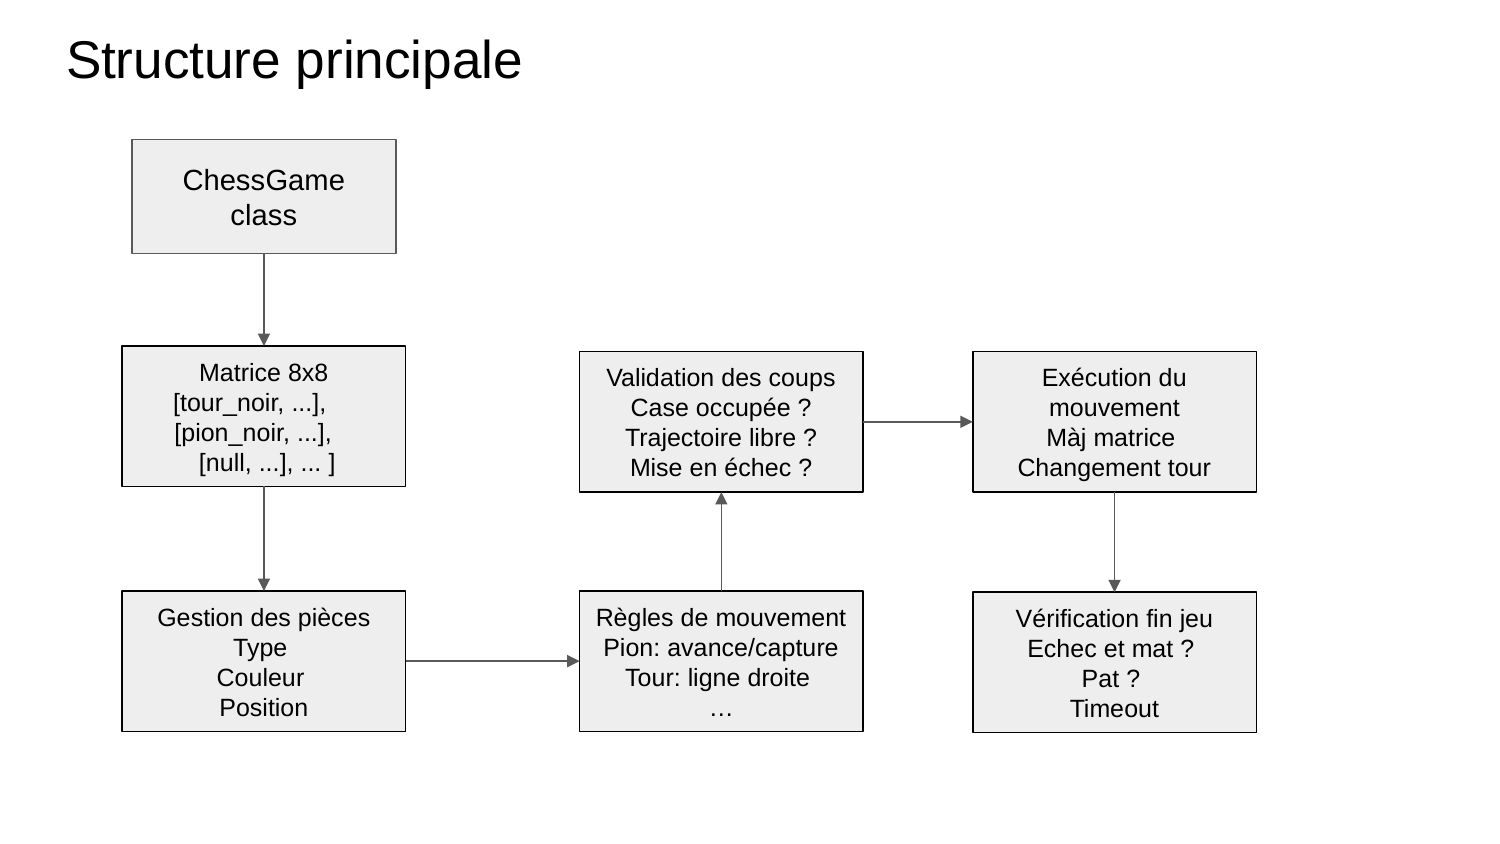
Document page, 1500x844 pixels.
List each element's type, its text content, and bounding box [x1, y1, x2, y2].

text_box Règles de mouvement Pion: avance/capture Tour: ligne droite … [579, 590, 864, 732]
text_box Gestion des pièces Type Couleur Position [122, 590, 406, 732]
text_box ChessGame class [131, 139, 396, 254]
text_box Matrice 8x8 [tour_noir, ...], [pion_noir, ...], [null, ...], ... ] [122, 346, 406, 487]
text_box Vérification fin jeu Echec et mat ? Pat ? Timeout [972, 592, 1257, 733]
text_box Exécution du mouvement Màj matrice Changement tour [972, 351, 1257, 492]
text_box Validation des coups Case occupée ? Trajectoire libre ? Mise en échec ? [579, 351, 864, 492]
title Structure principale [51, 10, 1449, 105]
